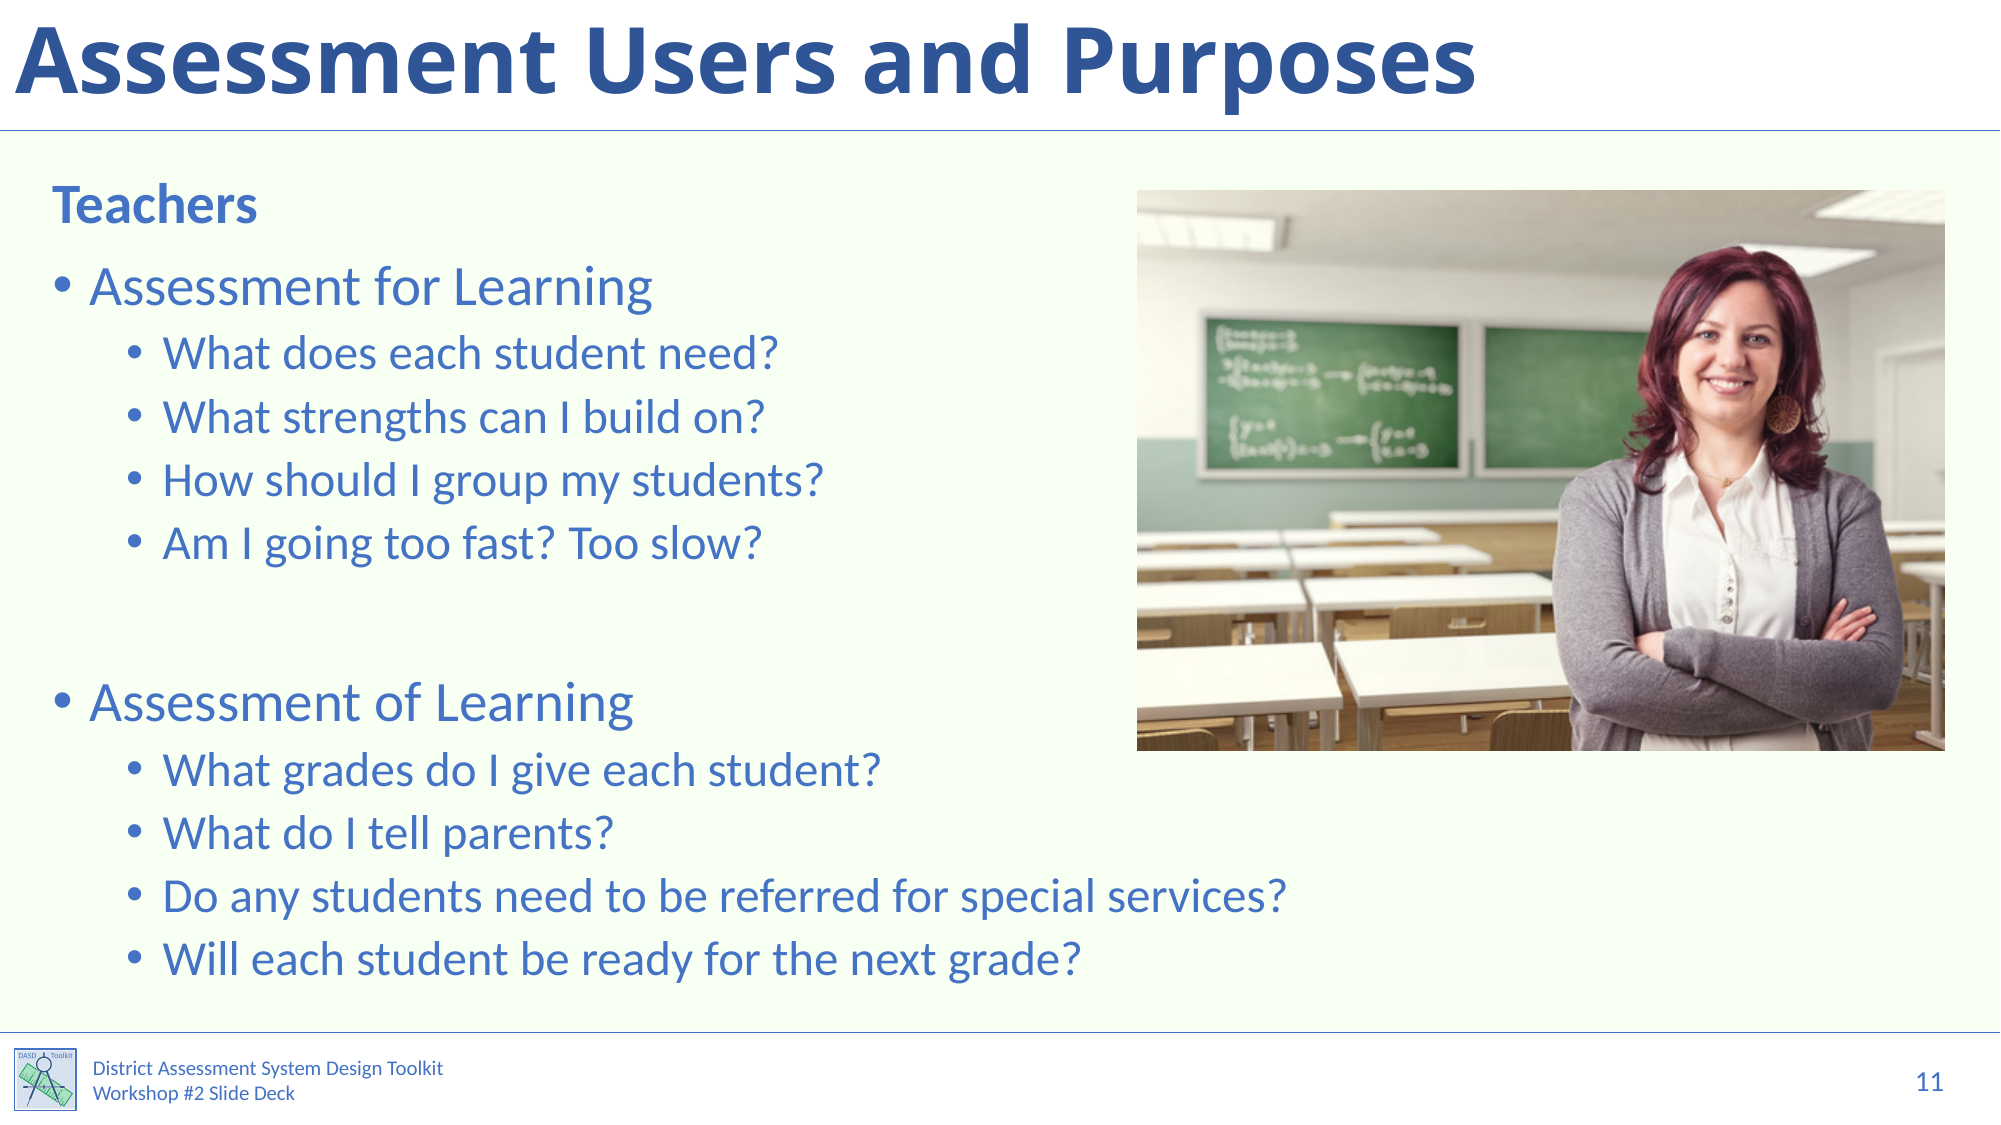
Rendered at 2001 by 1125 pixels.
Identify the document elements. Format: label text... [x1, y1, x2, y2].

picture [15, 1050, 75, 1110]
picture [1136, 190, 1945, 751]
title Assessment Users and Purposes [0, 0, 2000, 129]
list Teachers Assessment for Learning What does each student need? What strengths can I build on? How should I group my students? Am I going too fast? Too slow? Assessment of Learning What grades do I give each student? What do I tell parents? Do any students need to be referred for special services? Will each student be ready for the next grade? [37, 166, 1962, 1002]
